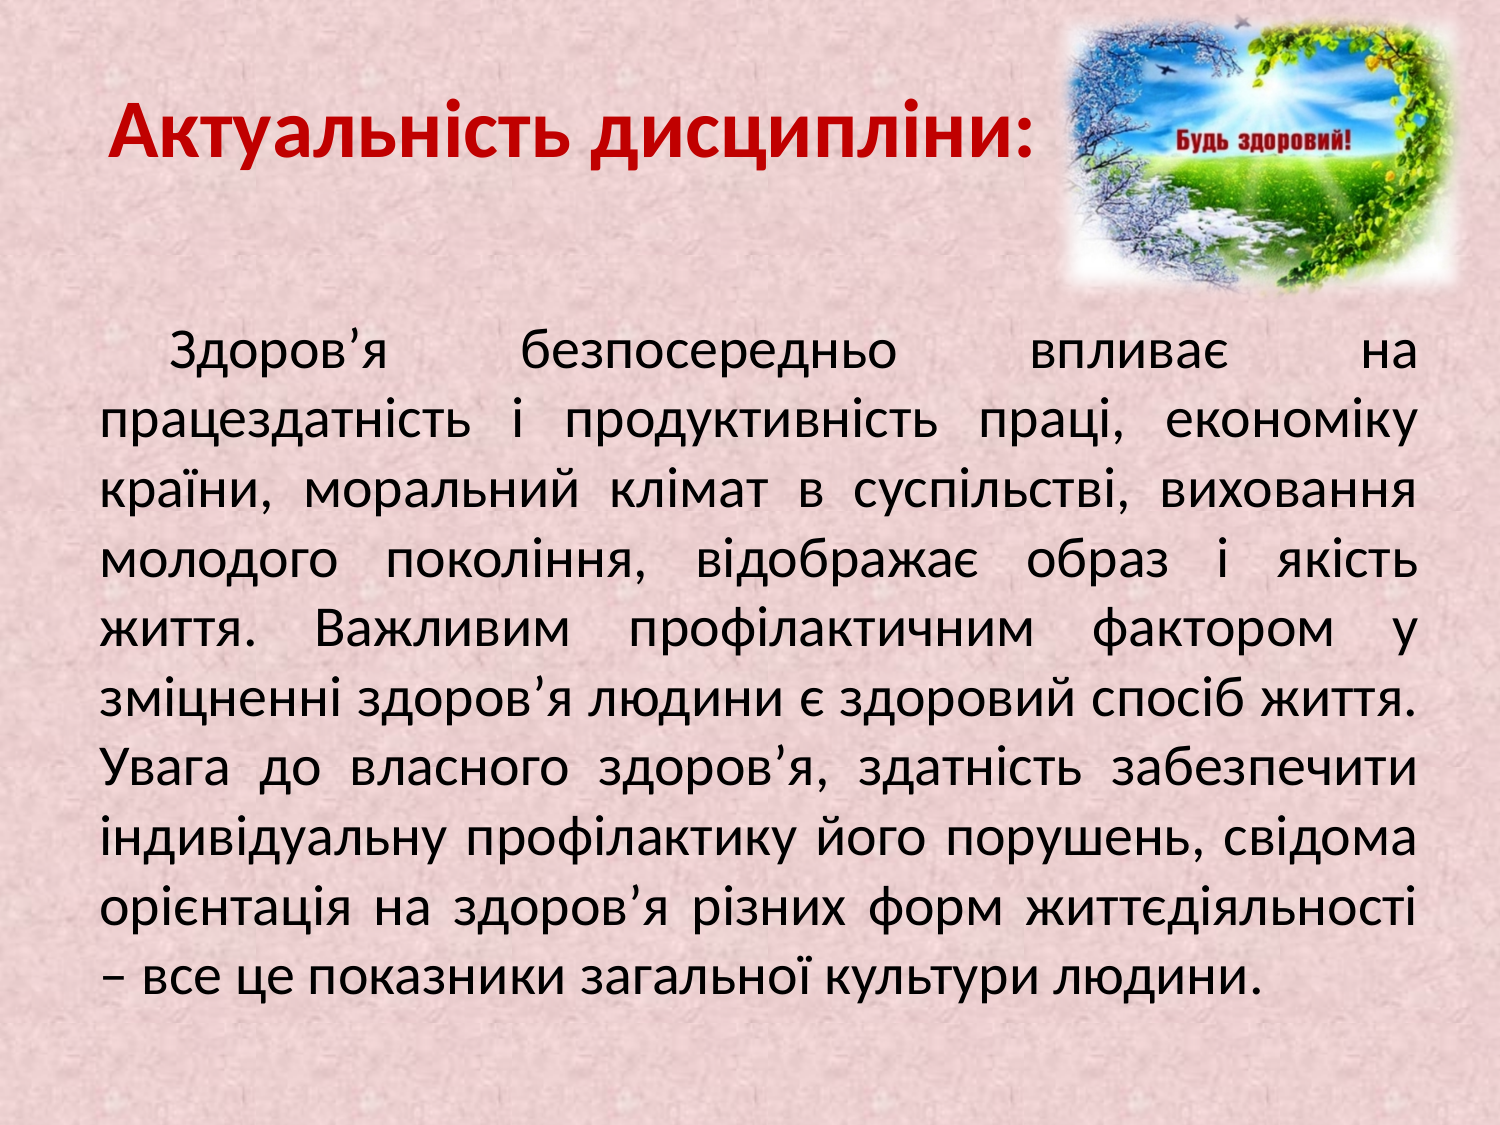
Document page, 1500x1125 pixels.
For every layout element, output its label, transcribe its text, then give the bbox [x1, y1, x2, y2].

text_box Актуальність дисципліни: [93, 66, 1044, 182]
picture [1049, 6, 1474, 303]
list Здоров’я безпосередньо впливає на працездатність і продуктивність праці, економіку країни, моральний клімат в суспільстві, виховання молодого покоління, відображає образ і якість життя. Важливим профілактичним фактором у зміцненні здоров’я людини є здоровий спосіб життя. Увага до власного здоров’я, здатність забезпечити індивідуальну профілактику його порушень, свідома орієнтація на здоров’я різних форм життєдіяльності – все це показники загальної культури людини. [84, 302, 1435, 1045]
